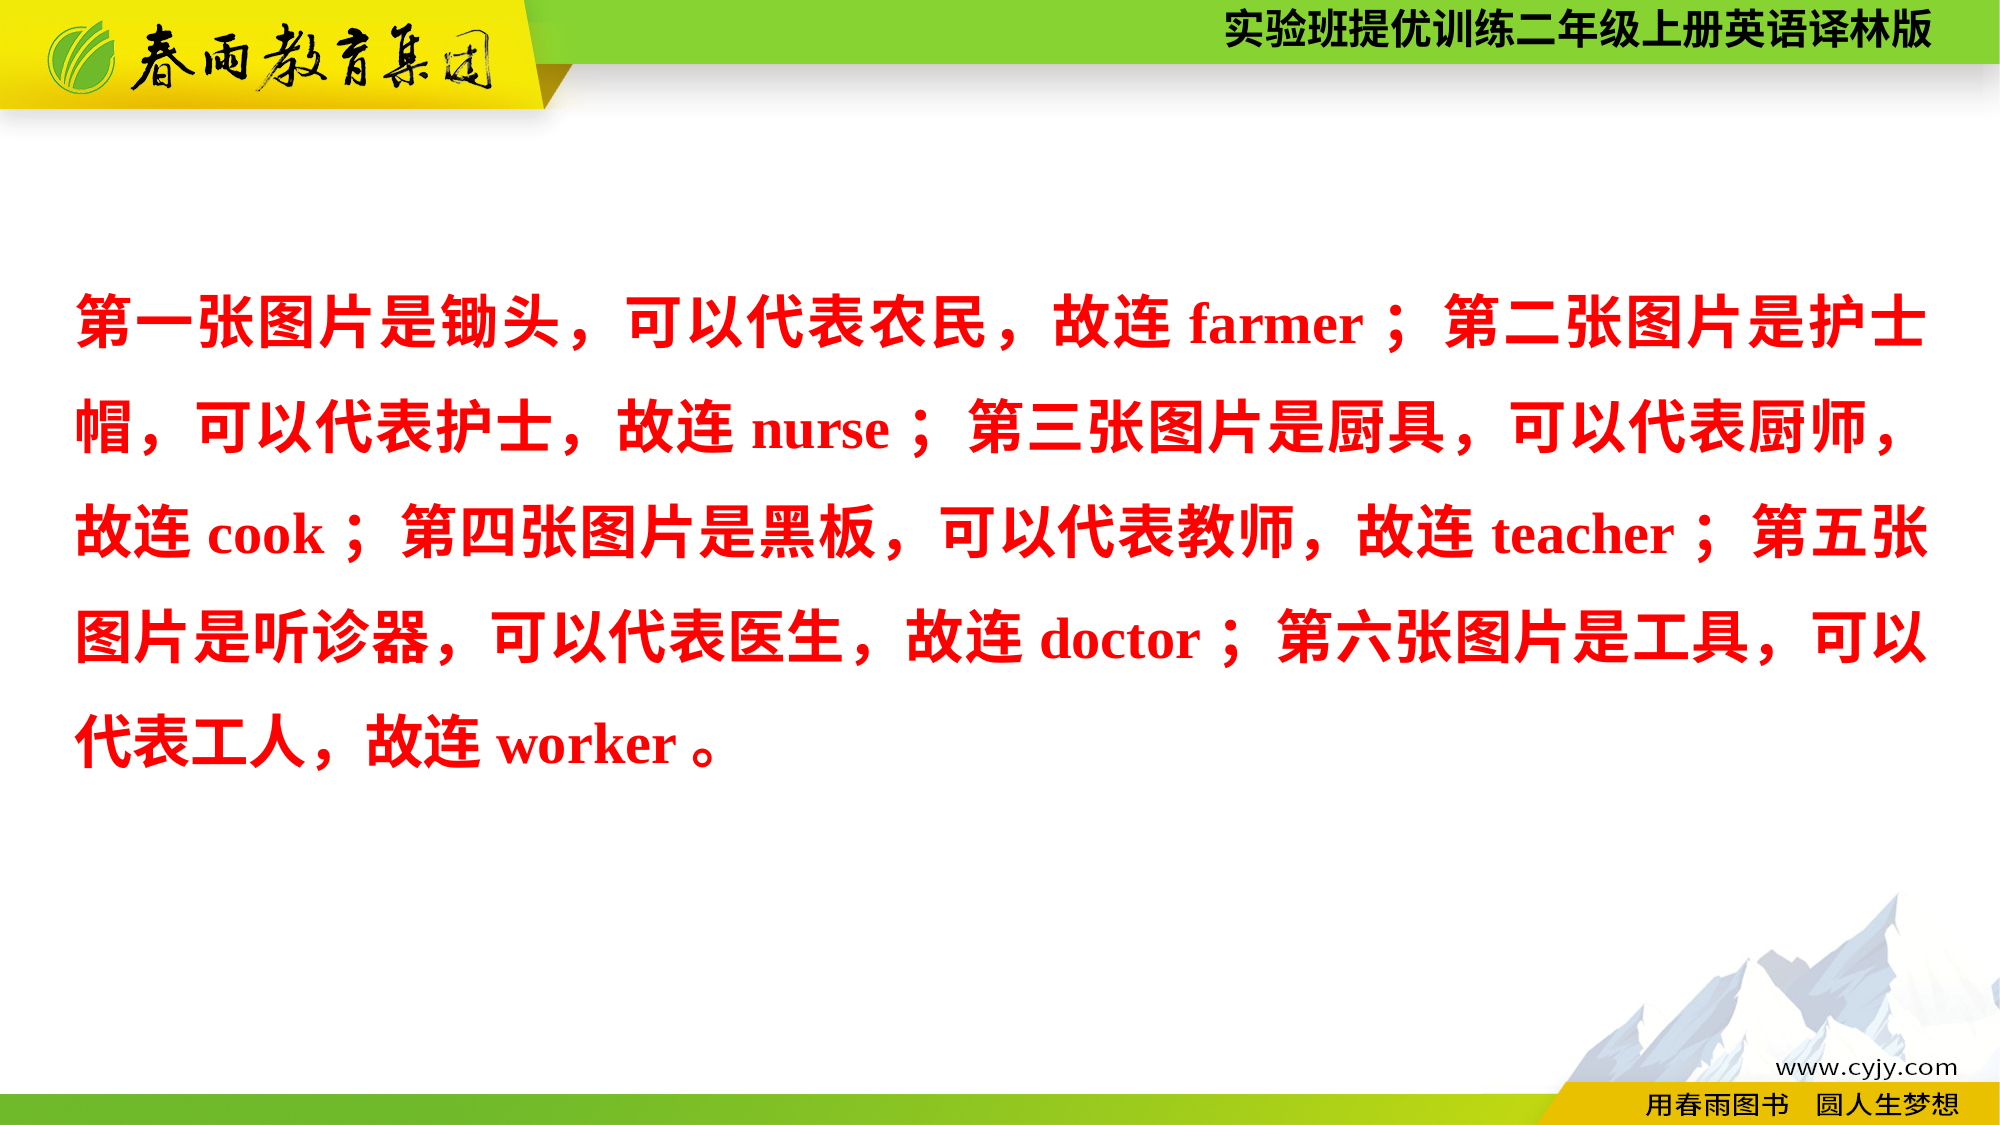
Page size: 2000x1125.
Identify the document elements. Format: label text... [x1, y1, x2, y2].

picture [0, 0, 2000, 1125]
list 第一张图片是锄头，可以代表农民，故连farmer；第二张图片是护士帽，可以代表护士，故连nurse；第三张图片是厨具，可以代表厨师，故连cook；第四张图片是黑板，可以代表教师，故连teacher；第五张图片是听诊器，可以代表医生，故连doctor；第六张图片是工具，可以代表工人，故连worker。 [59, 243, 1944, 776]
